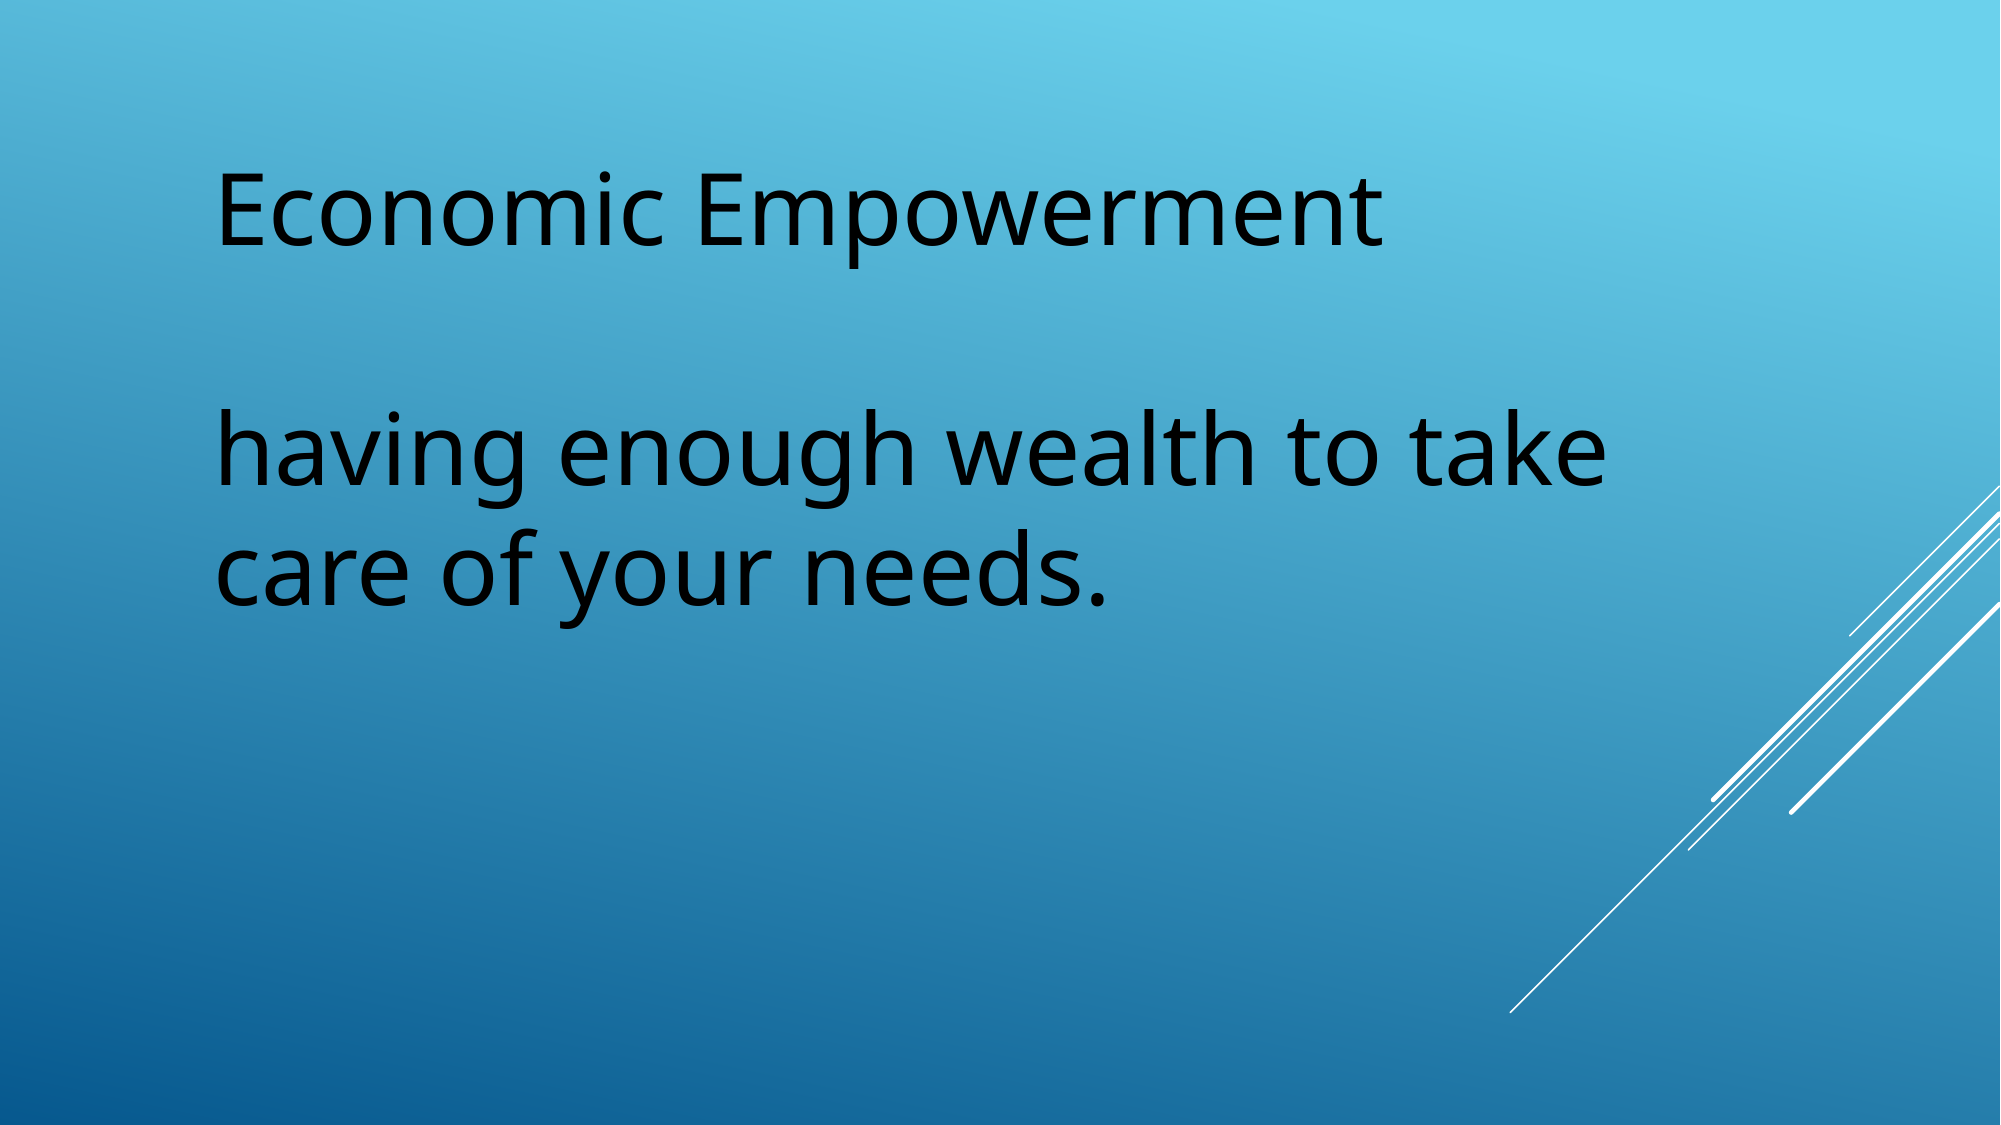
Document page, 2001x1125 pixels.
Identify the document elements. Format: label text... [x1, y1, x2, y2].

text_box Economic Empowerment having enough wealth to take care of your needs. [198, 138, 1646, 633]
